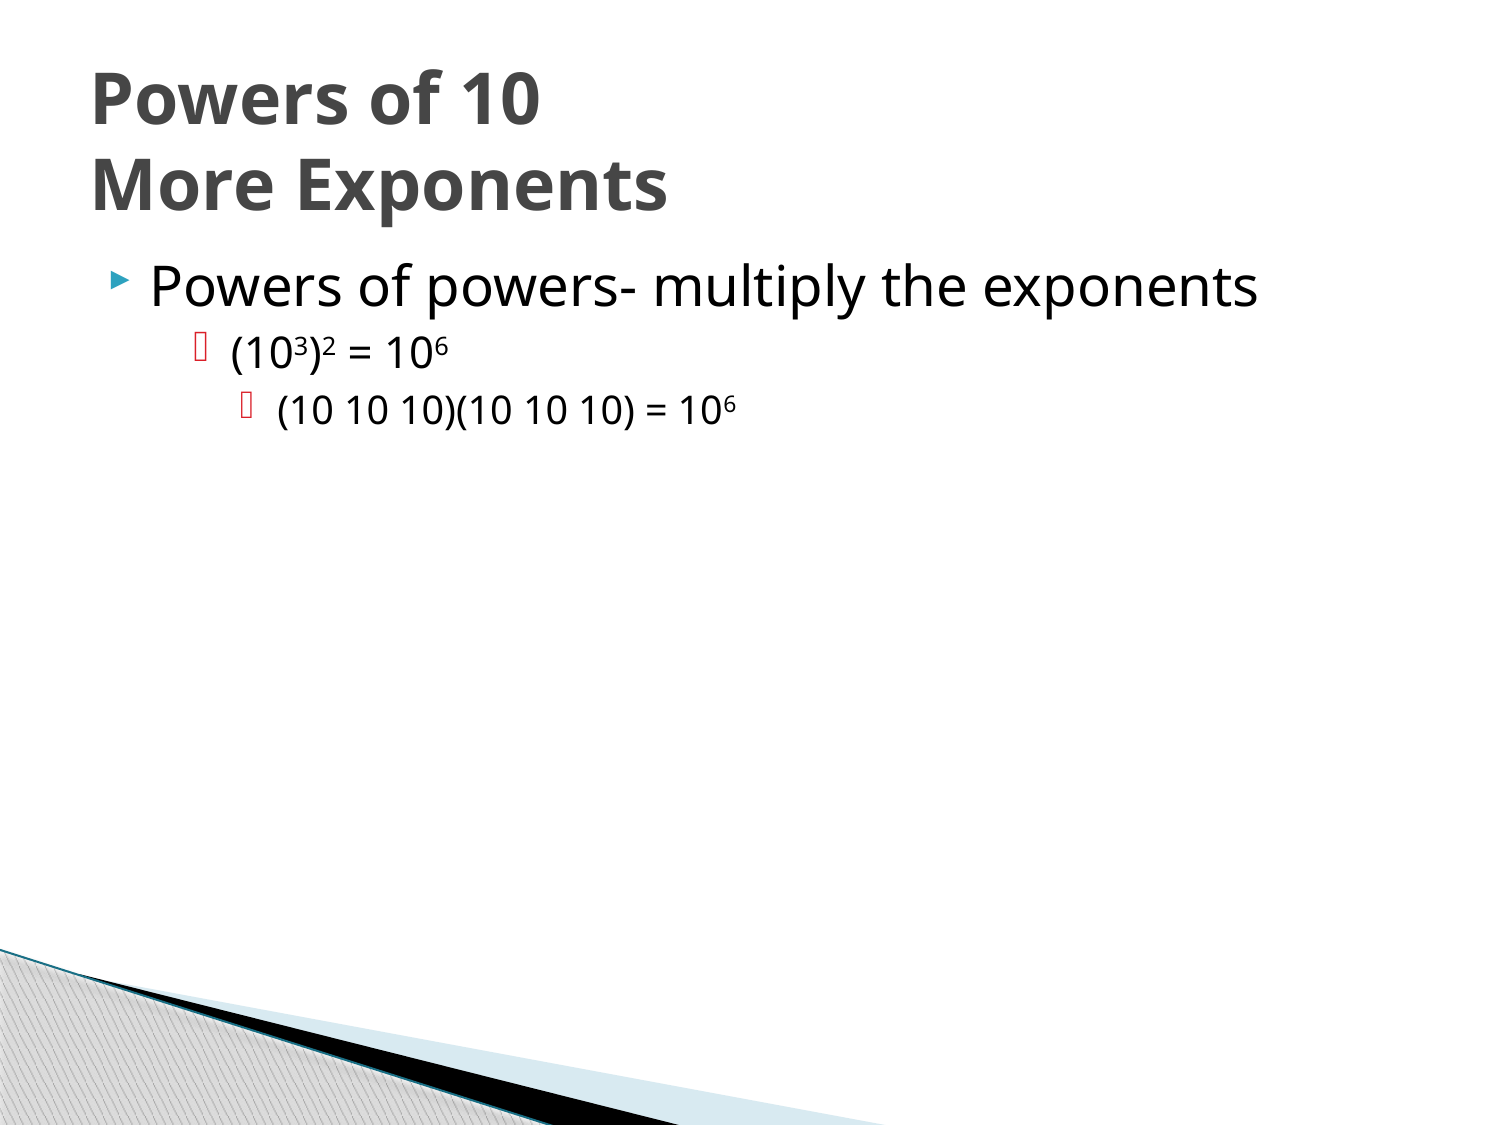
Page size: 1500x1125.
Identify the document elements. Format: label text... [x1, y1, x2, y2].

title Powers of 10 More Exponents [75, 45, 1425, 233]
list Powers of powers- multiply the exponents (103)2 = 106 (10 10 10)(10 10 10) = 106 [75, 243, 1425, 986]
